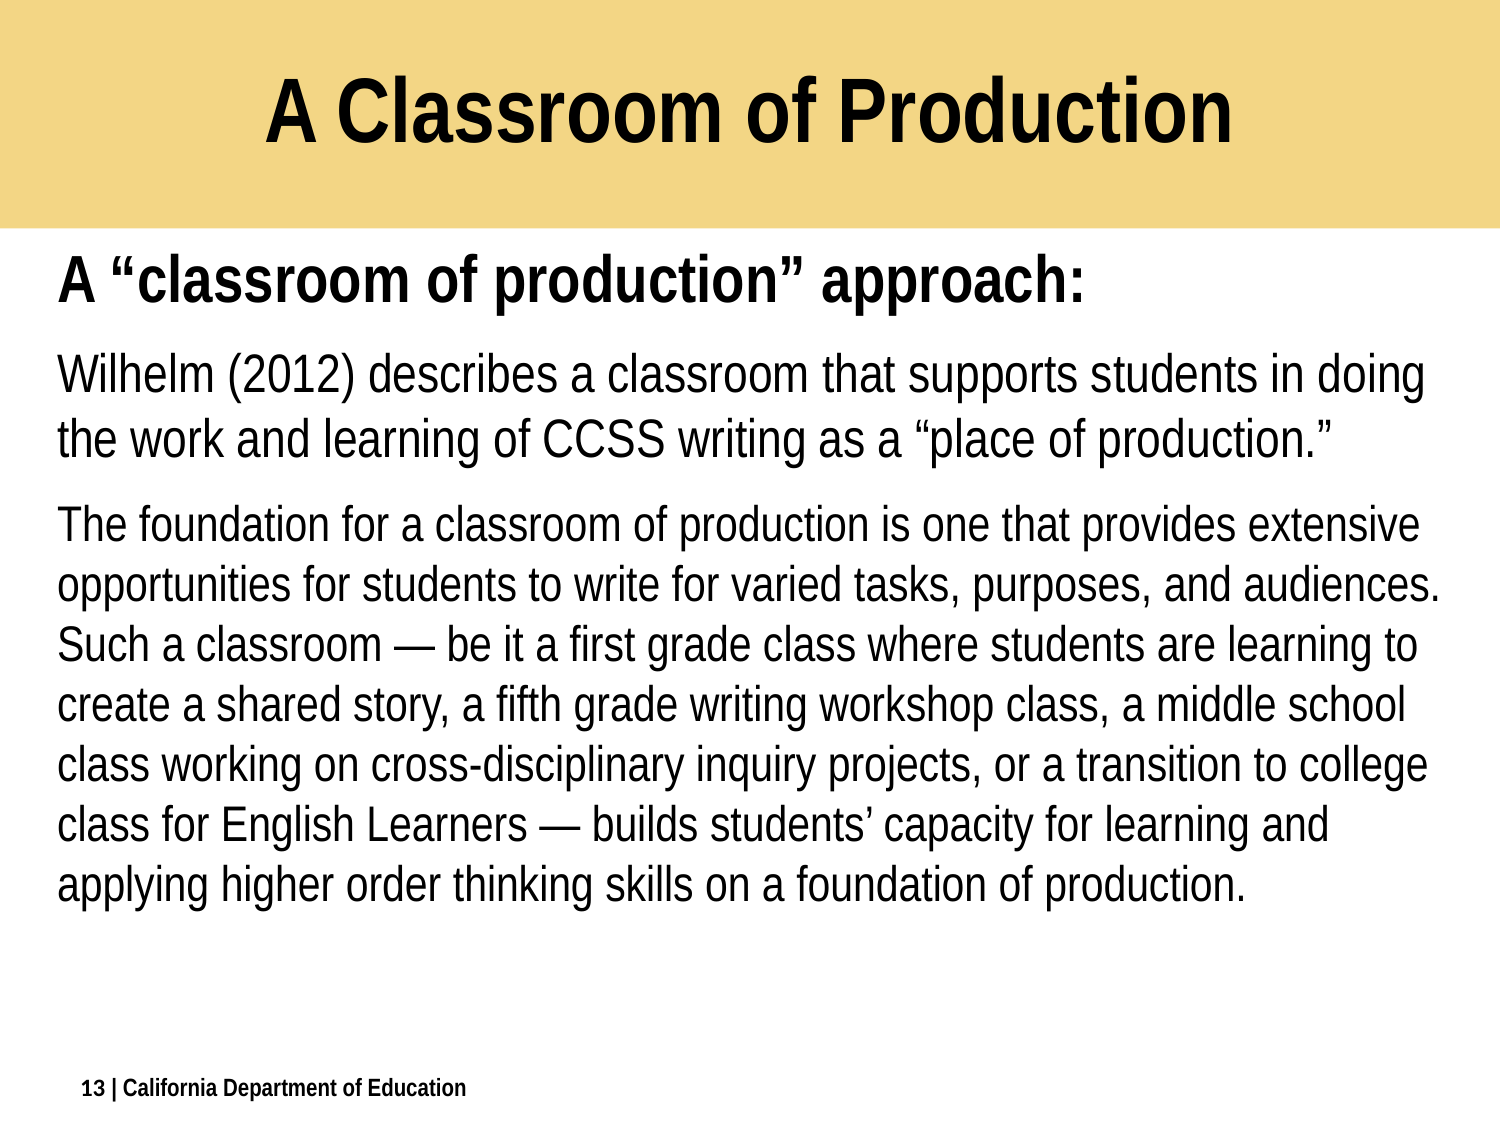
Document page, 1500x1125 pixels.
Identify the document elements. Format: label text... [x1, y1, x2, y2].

title A Classroom of Production [0, 11, 1500, 200]
slide_number 13 [55, 1064, 121, 1124]
footer | California Department of Education [121, 1064, 699, 1124]
list A “classroom of production” approach: Wilhelm (2012) describes a classroom that supports students in doing the work and learning of CCSS writing as a “place of production.” The foundation for a classroom of production is one that provides extensive opportunities for students to write for varied tasks, purposes, and audiences. Such a classroom — be it a first grade class where students are learning to create a shared story, a fifth grade writing workshop class, a middle school class working on cross-disciplinary inquiry projects, or a transition to college class for English Learners — builds students’ capacity for learning and applying higher order thinking skills on a foundation of production. [42, 243, 1464, 1040]
